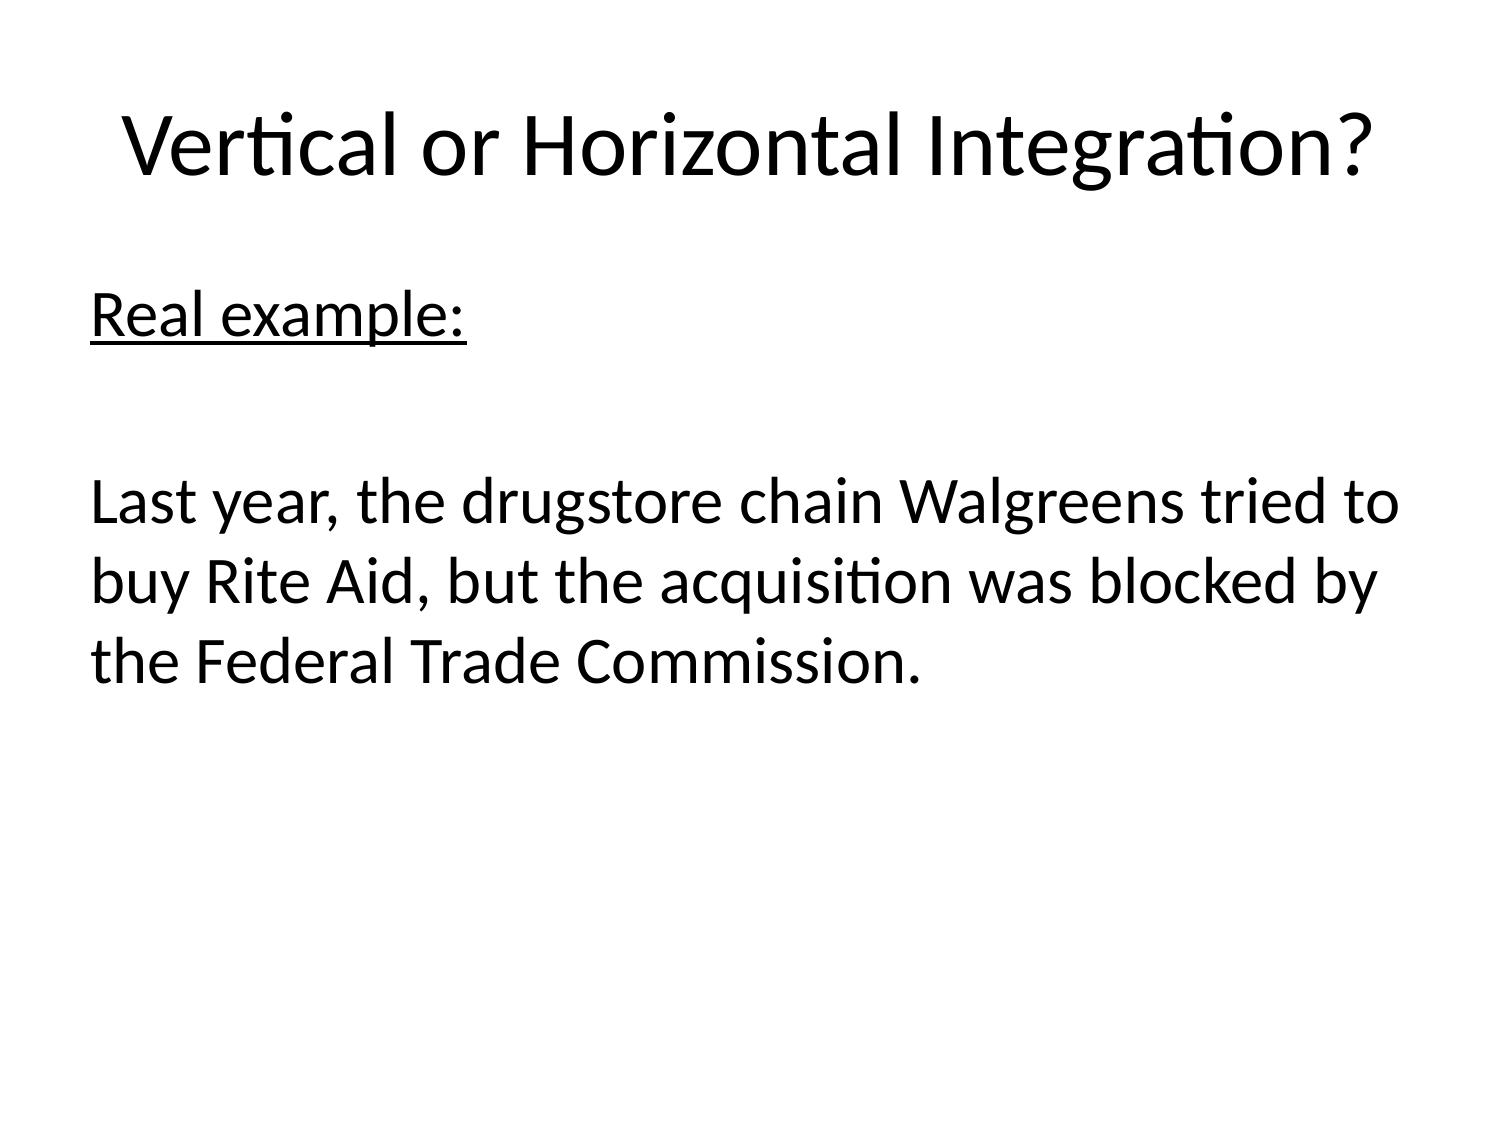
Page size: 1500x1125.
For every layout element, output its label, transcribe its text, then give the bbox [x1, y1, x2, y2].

list Real example: Last year, the drugstore chain Walgreens tried to buy Rite Aid, but the acquisition was blocked by the Federal Trade Commission. [75, 262, 1425, 1005]
title Vertical or Horizontal Integration? [75, 45, 1425, 233]
